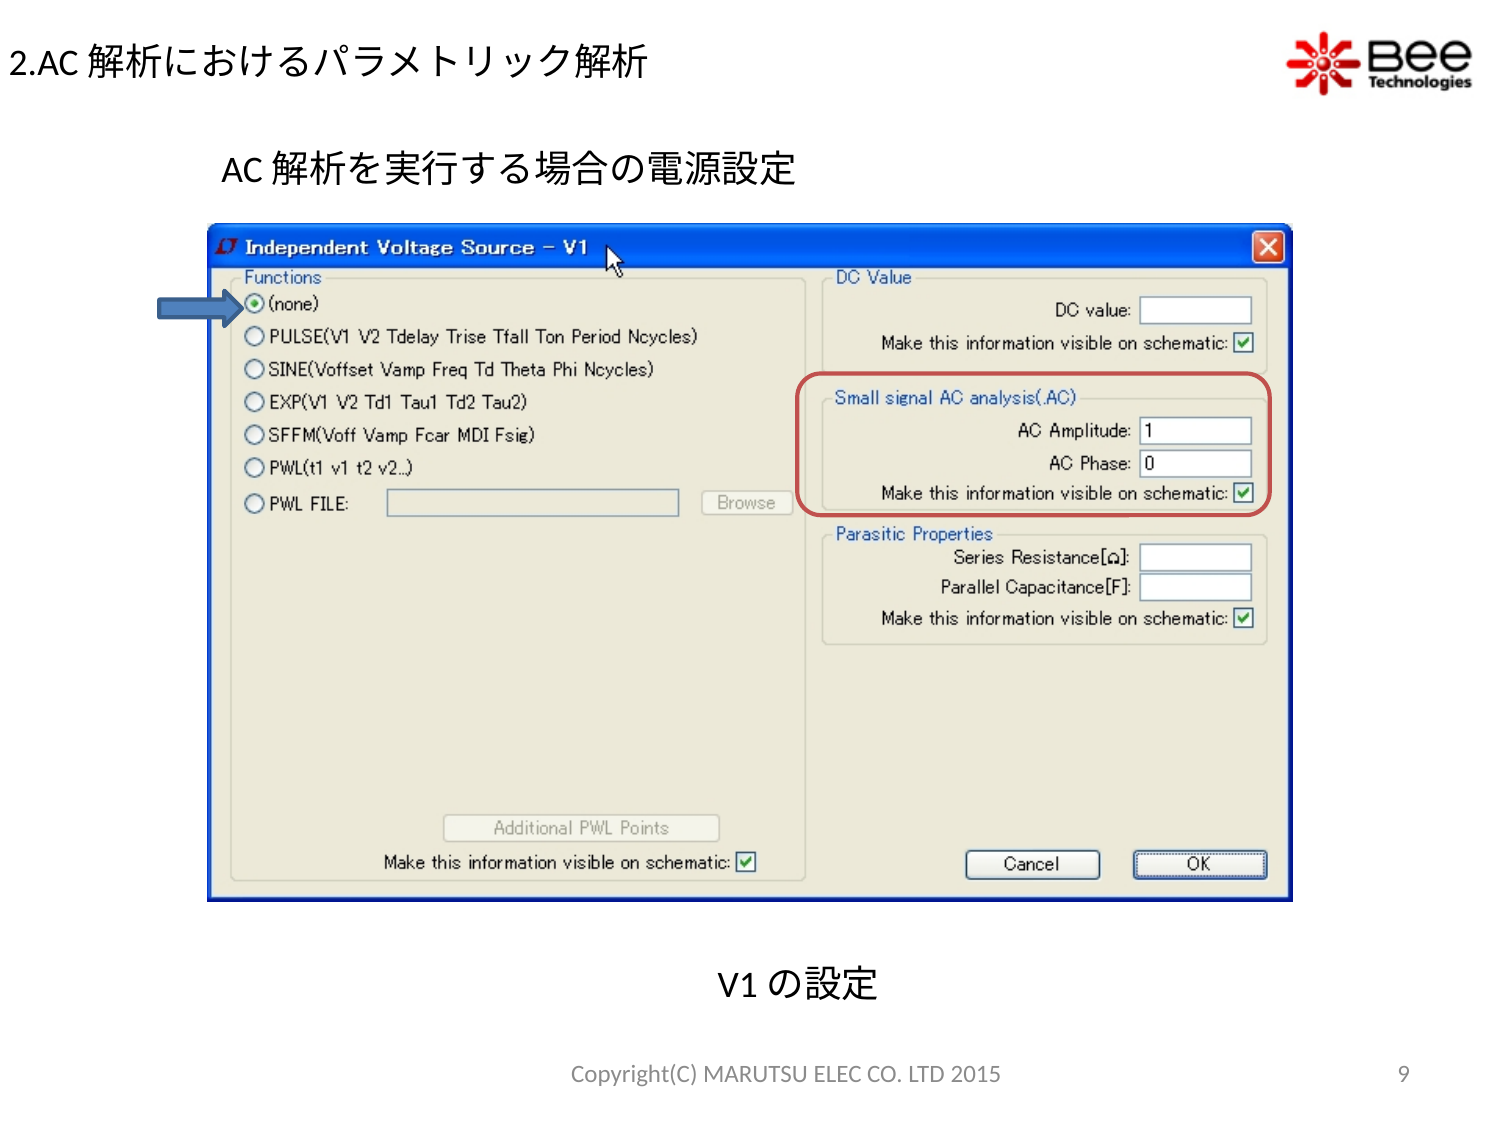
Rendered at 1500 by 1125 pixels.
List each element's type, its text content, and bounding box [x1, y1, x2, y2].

text_box AC解析を実行する場合の電源設定 [206, 137, 821, 197]
text_box V1の設定 [702, 952, 916, 1012]
picture [1280, 23, 1477, 105]
picture [207, 223, 1293, 902]
footer Copyright(C) MARUTSU ELEC CO. LTD 2015 [363, 1042, 1211, 1103]
text_box 2.AC解析におけるパラメトリック解析 [0, 30, 665, 91]
slide_number 9 [1211, 1042, 1425, 1103]
text_box [157, 297, 202, 320]
